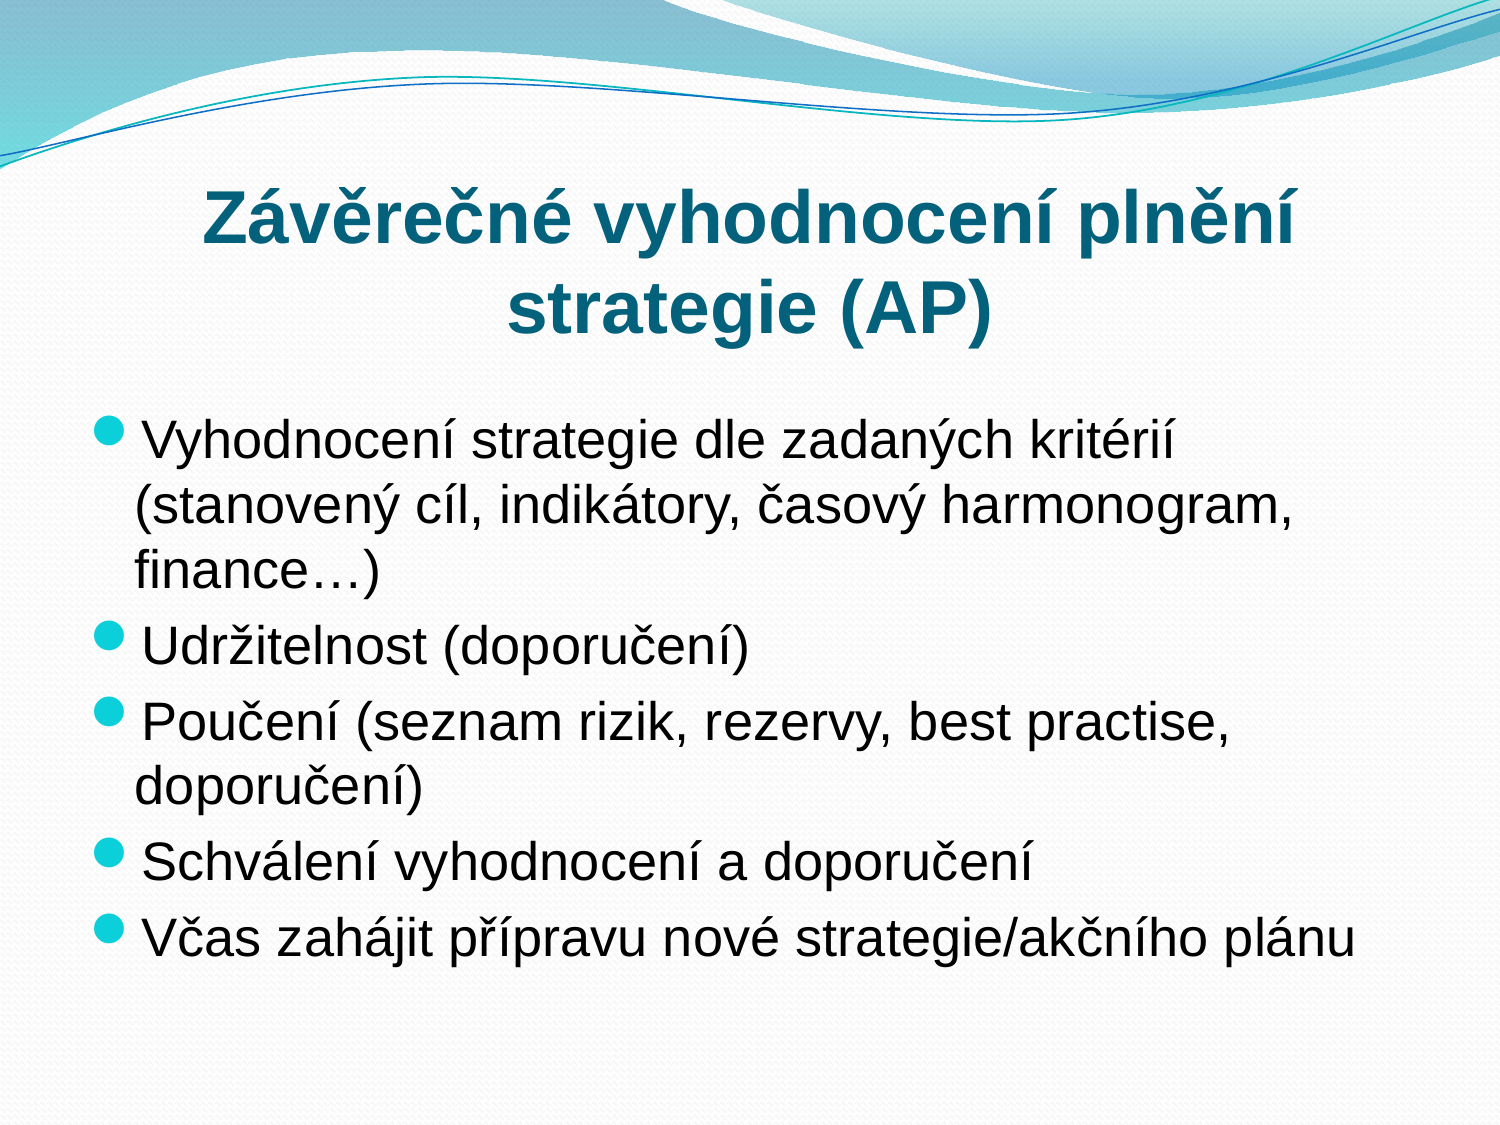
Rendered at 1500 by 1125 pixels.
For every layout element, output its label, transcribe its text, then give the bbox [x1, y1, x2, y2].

list Vyhodnocení strategie dle zadaných kritérií (stanovený cíl, indikátory, časový harmonogram, finance…) Udržitelnost (doporučení) Poučení (seznam rizik, rezervy, best practise, doporučení) Schválení vyhodnocení a doporučení Včas zahájit přípravu nové strategie/akčního plánu [75, 397, 1425, 1038]
title Závěrečné vyhodnocení plnění strategie (AP) [75, 160, 1425, 349]
